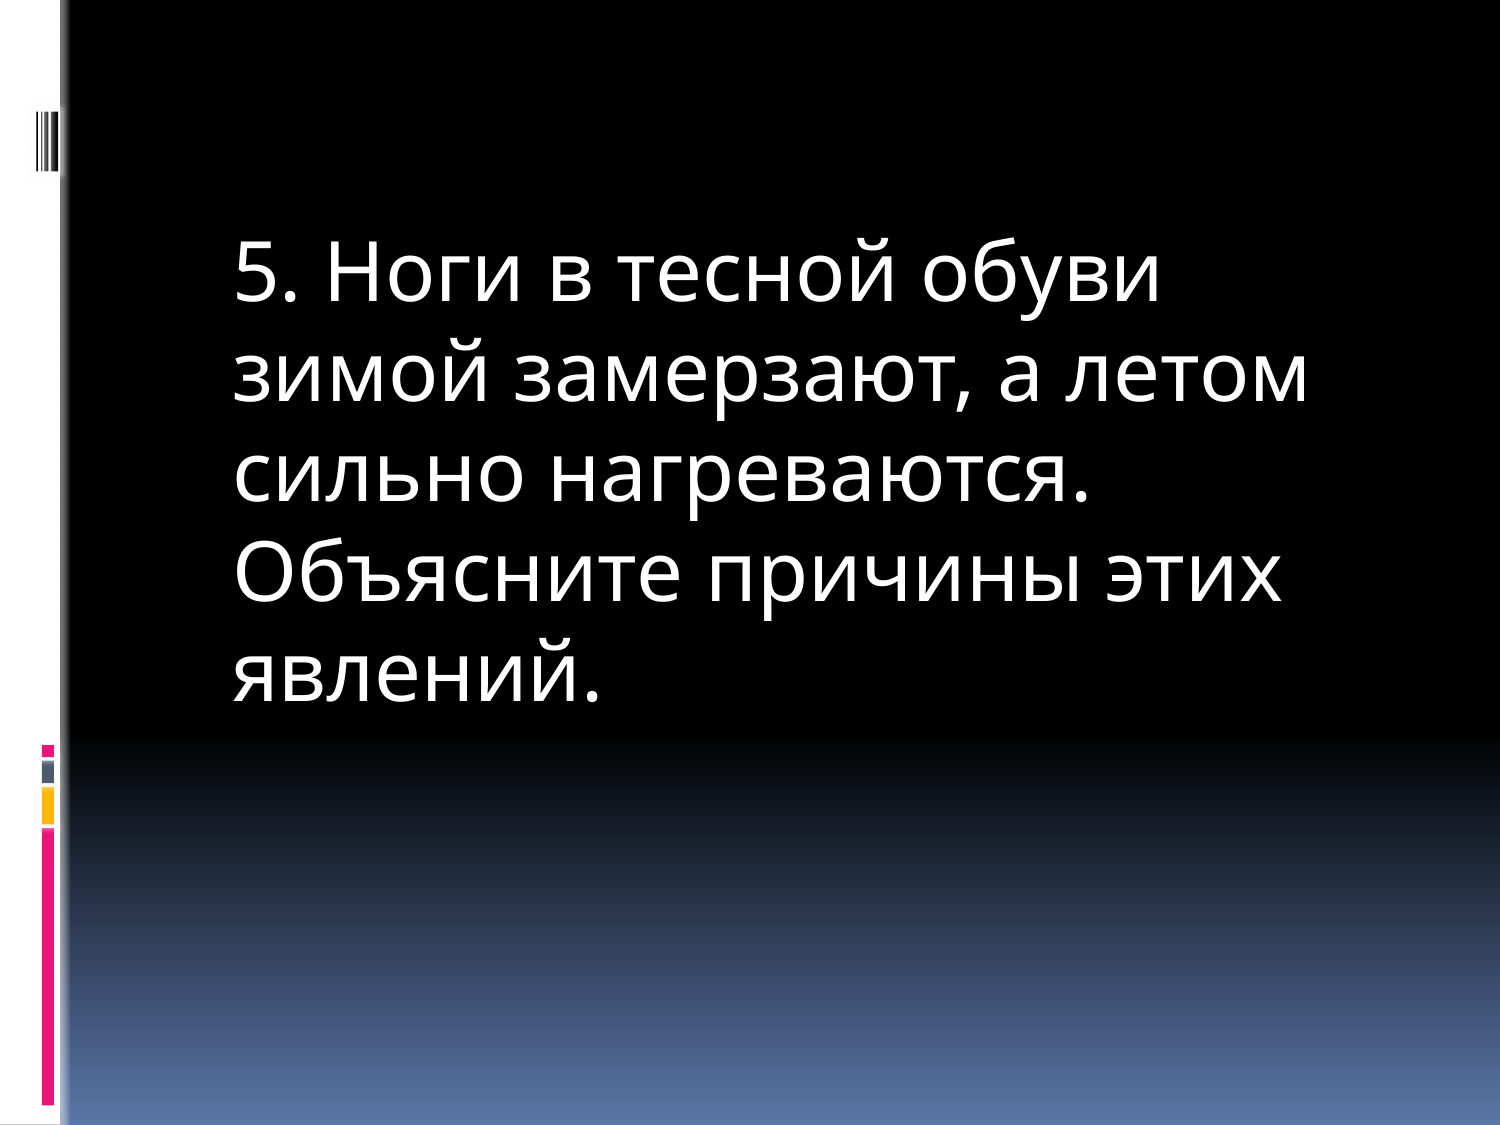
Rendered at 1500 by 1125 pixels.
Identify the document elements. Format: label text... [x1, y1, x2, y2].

list 5. Ноги в тесной обуви зимой замерзают, а летом сильно нагреваются. Объясните причины этих явлений. [150, 210, 1425, 1043]
